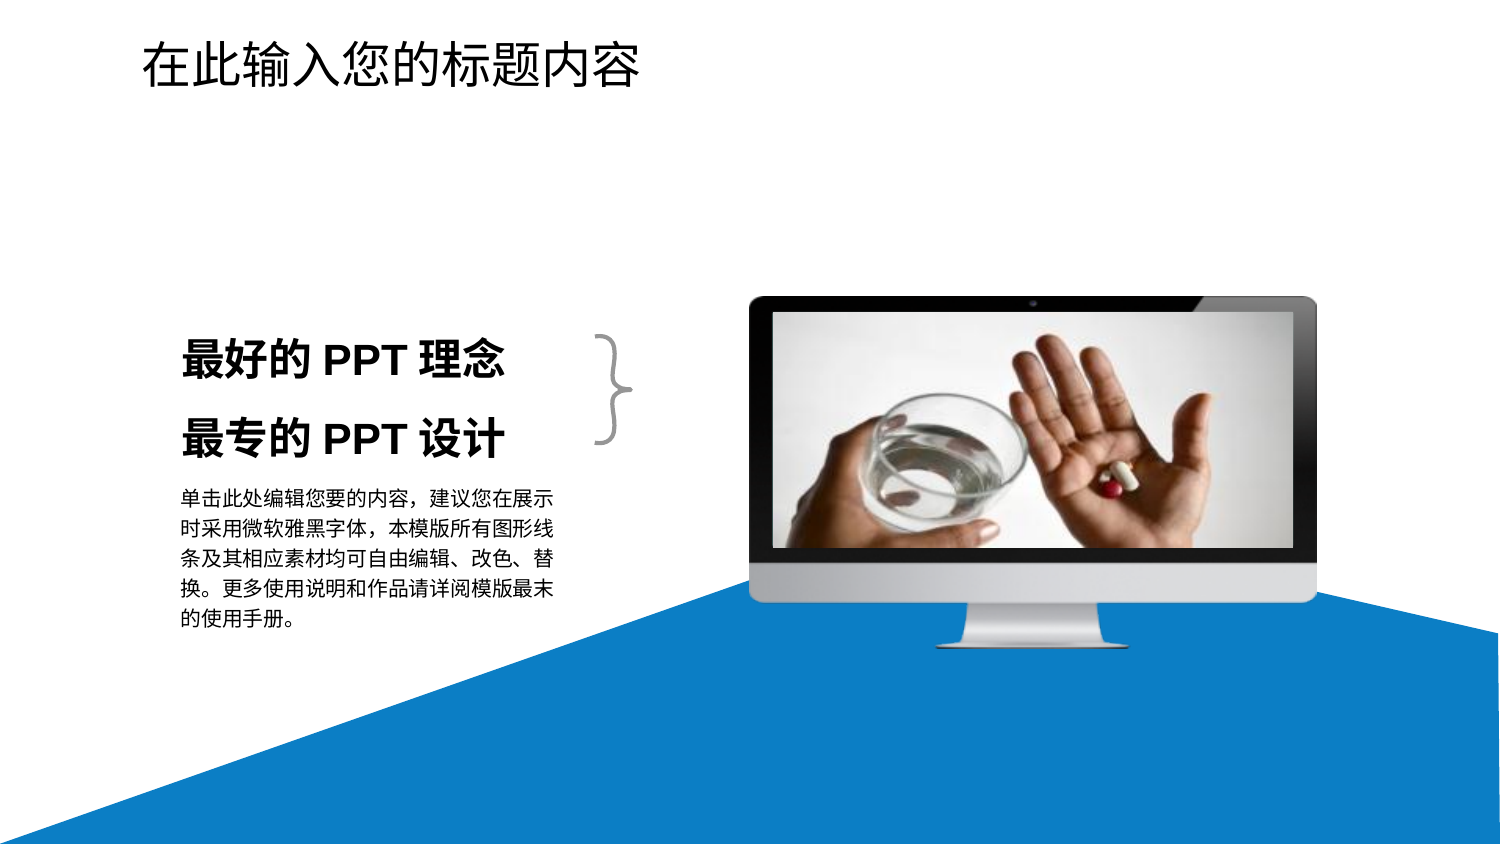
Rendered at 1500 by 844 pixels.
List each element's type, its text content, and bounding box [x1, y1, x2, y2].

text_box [594, 335, 631, 444]
text_box [0, 582, 1500, 844]
text_box 单击此处编辑您要的内容，建议您在展示时采用微软雅黑字体，本模版所有图形线条及其相应素材均可自由编辑、改色、替换。更多使用说明和作品请详阅模版最末的使用手册。 [180, 480, 561, 631]
text_box 在此输入您的标题内容 [125, 26, 740, 102]
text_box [749, 295, 1317, 649]
text_box 最好的PPT理念 最专的PPT设计 [177, 315, 558, 454]
